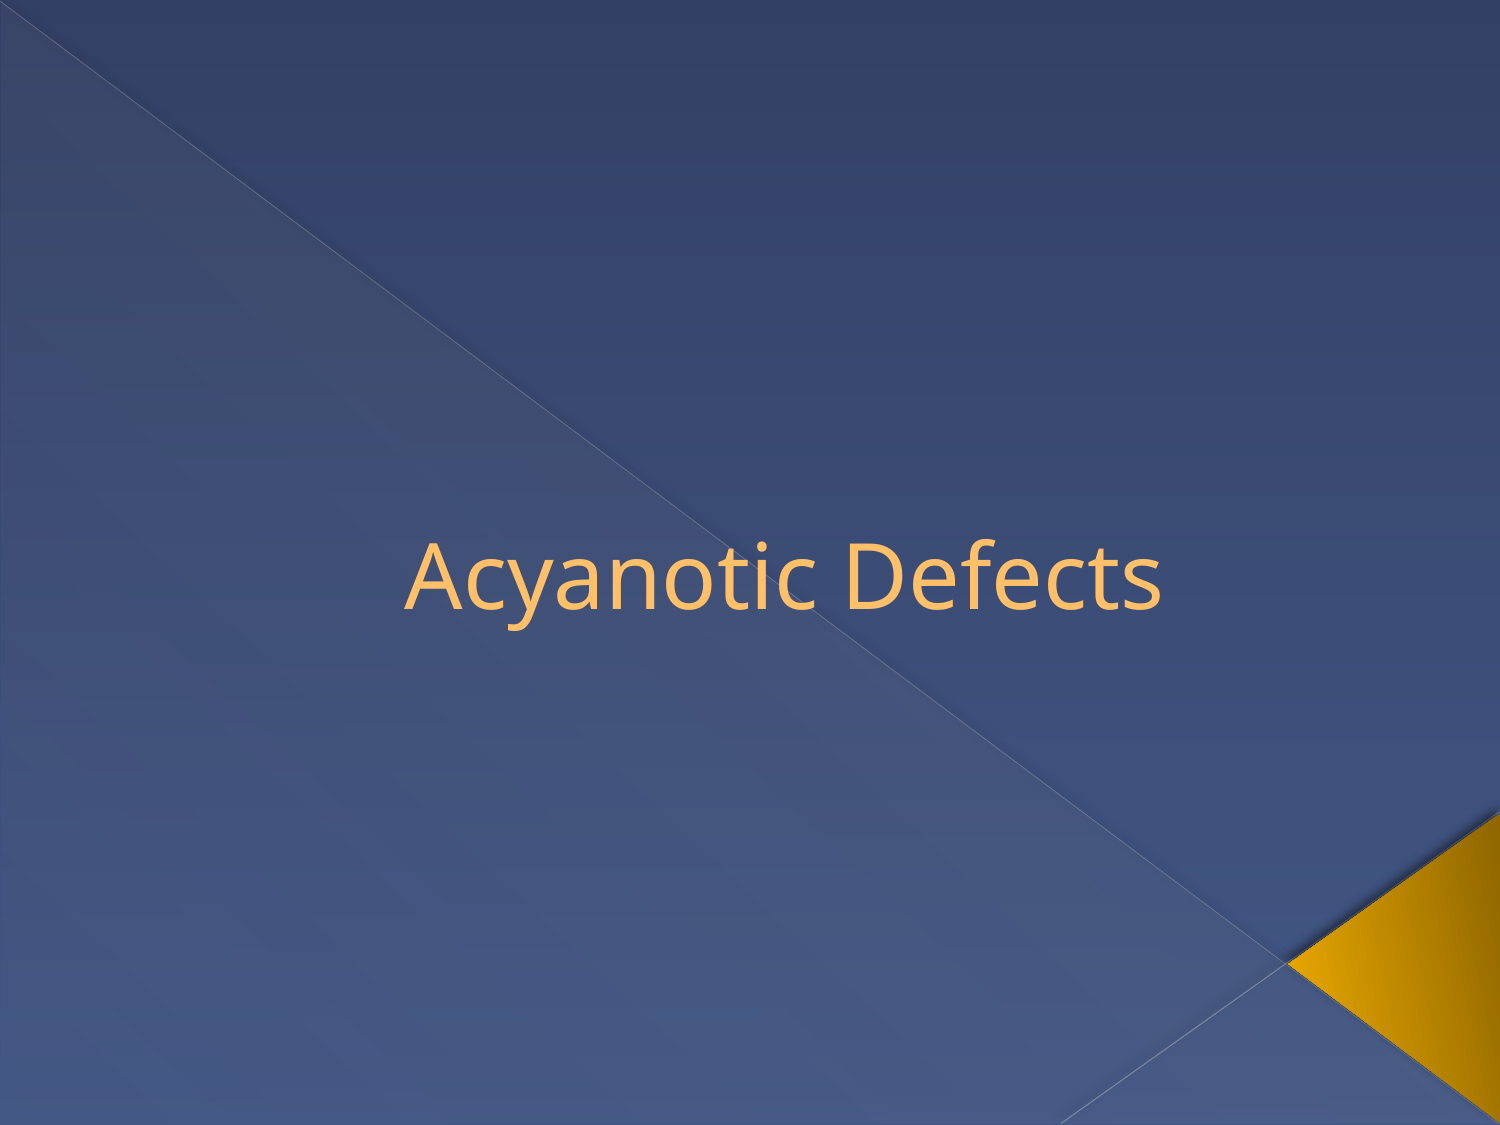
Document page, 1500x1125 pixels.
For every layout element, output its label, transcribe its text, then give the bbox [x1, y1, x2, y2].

title Acyanotic Defects [75, 394, 1463, 636]
